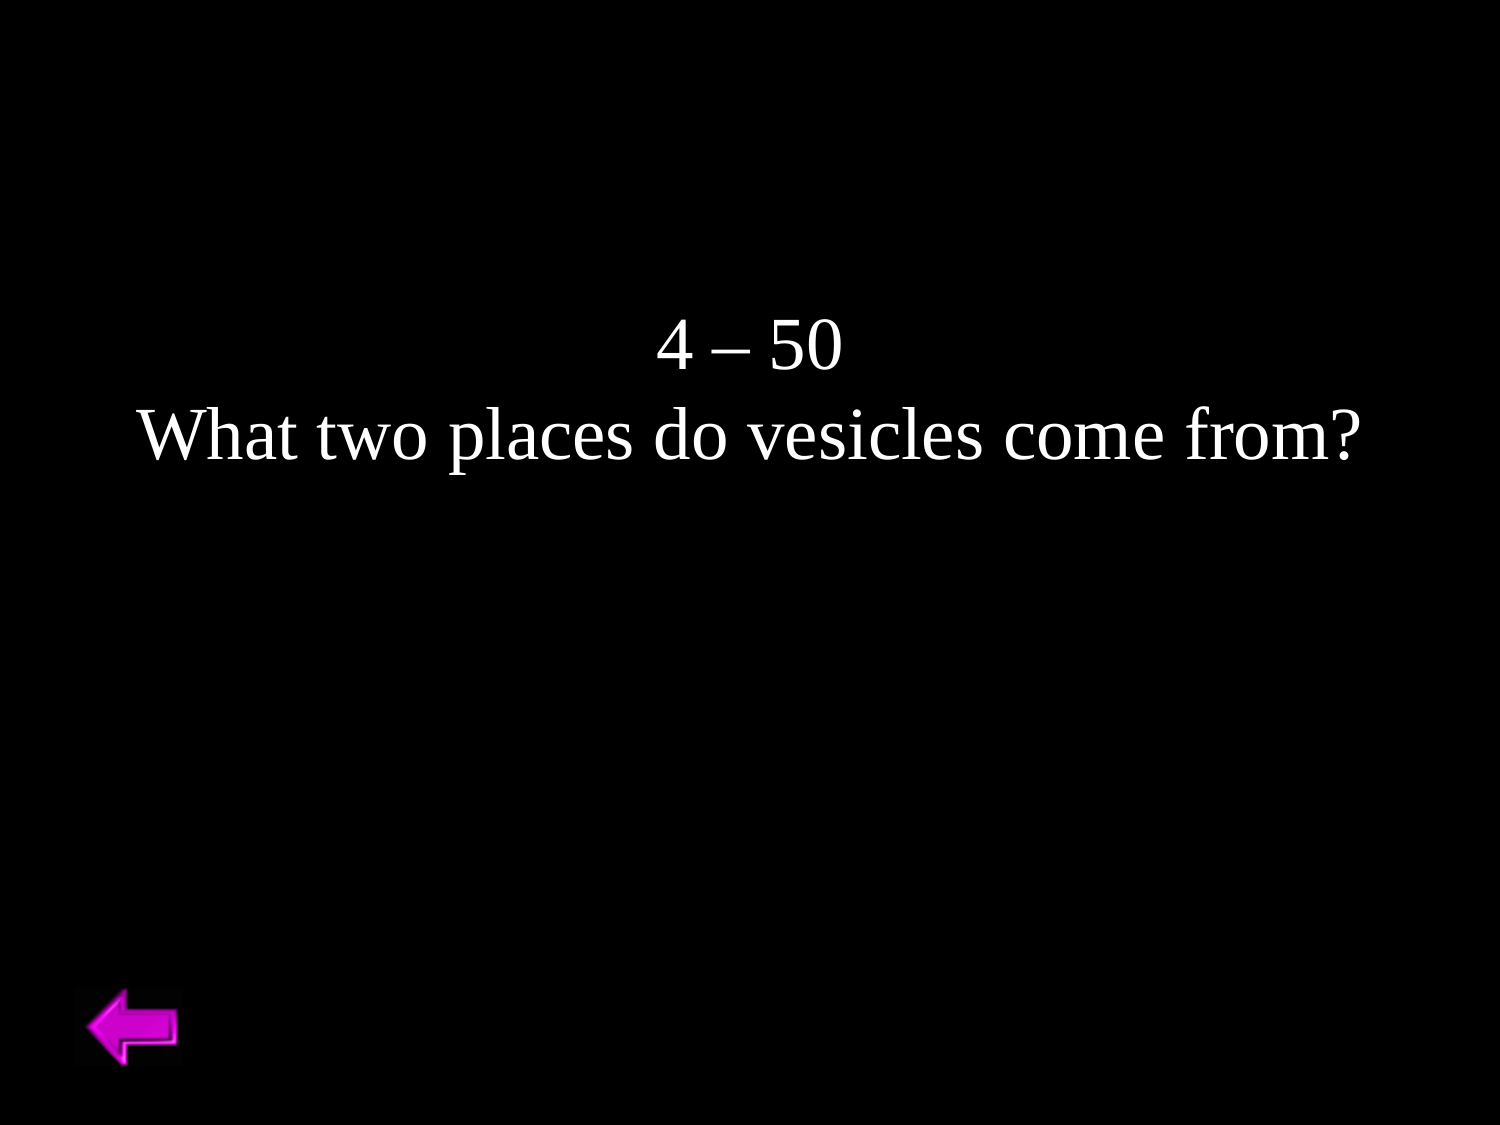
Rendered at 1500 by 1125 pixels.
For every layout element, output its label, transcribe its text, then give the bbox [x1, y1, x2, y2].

text_box 4 – 50 What two places do vesicles come from? [12, 287, 1488, 483]
picture [74, 987, 183, 1066]
